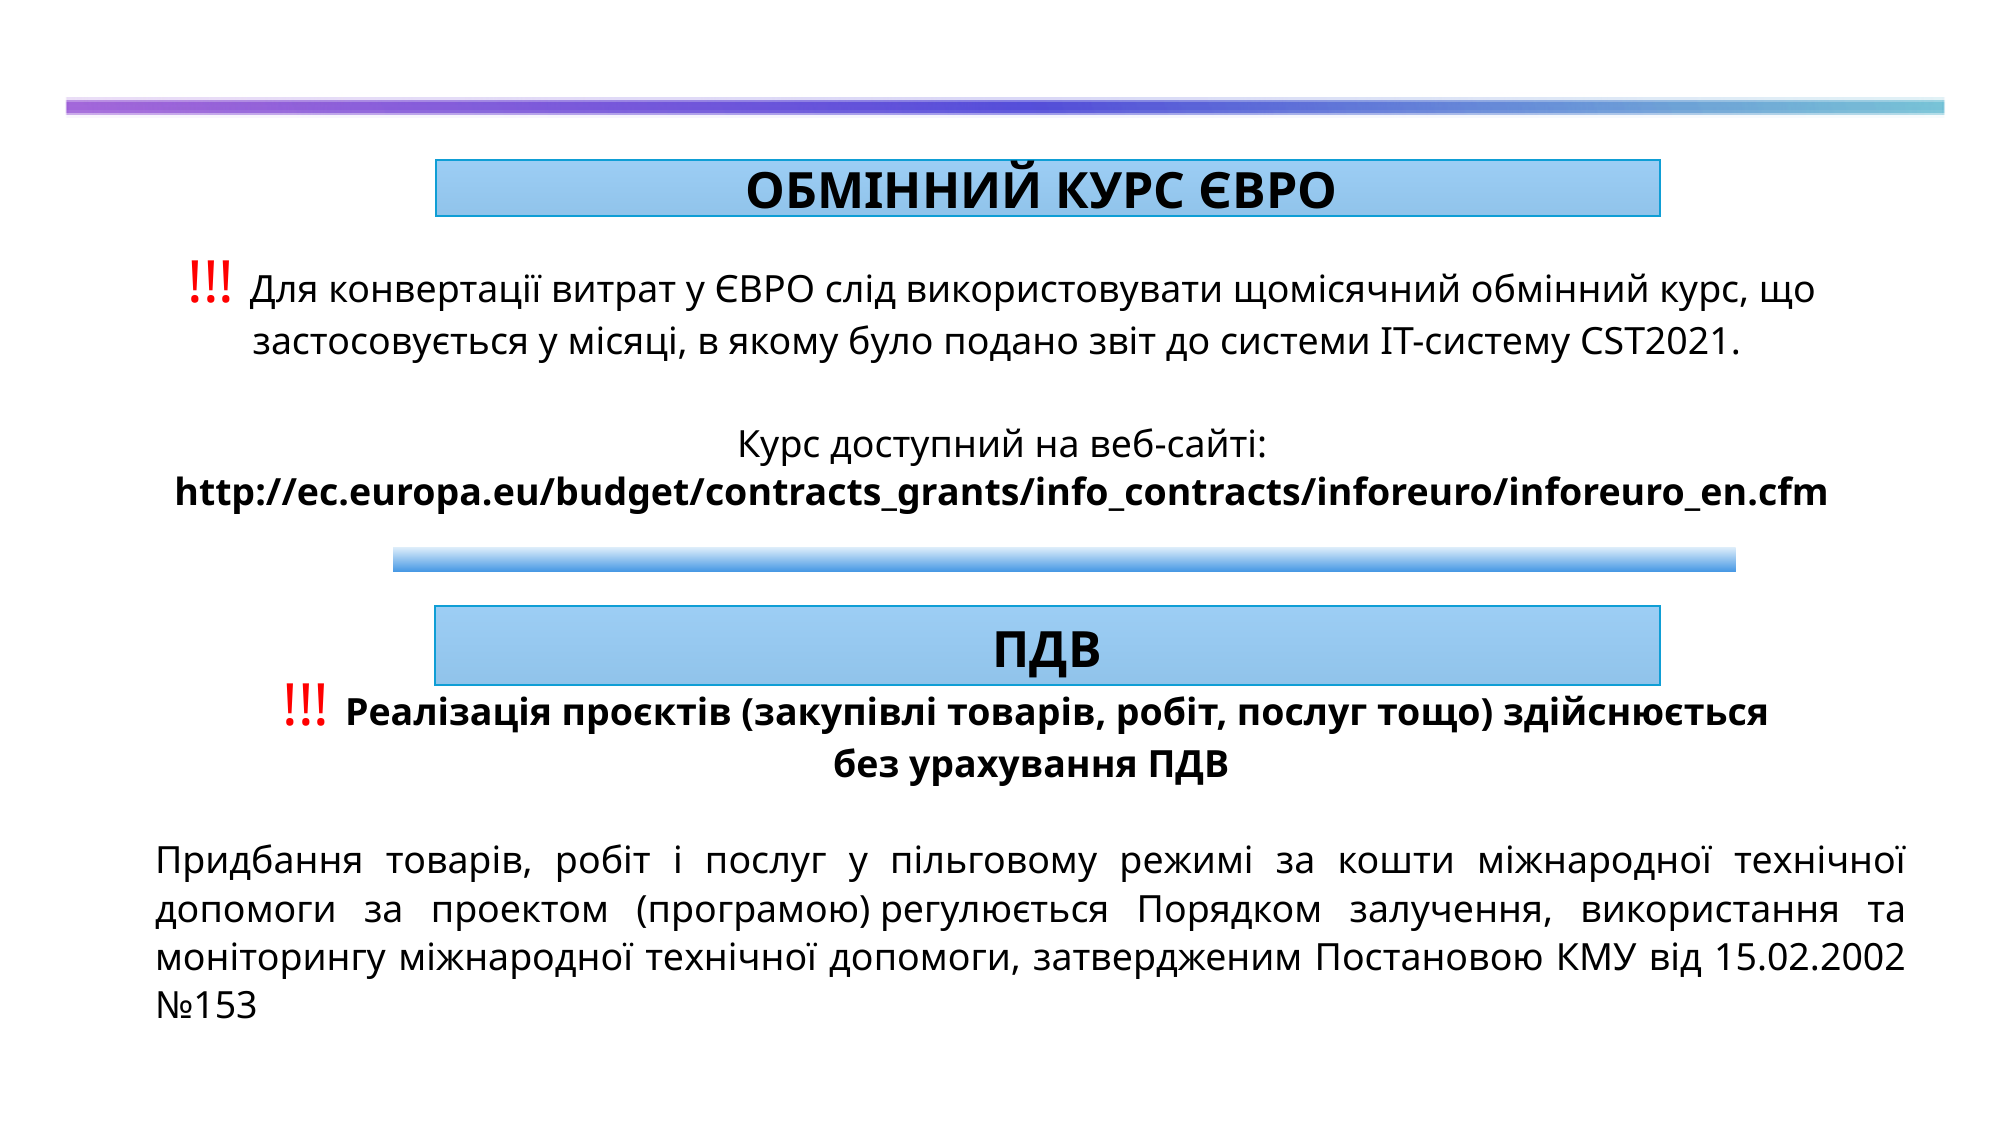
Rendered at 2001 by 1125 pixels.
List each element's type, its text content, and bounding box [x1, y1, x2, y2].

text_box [392, 550, 1737, 572]
text_box !!! Реалізація проєктів (закупівлі товарів, робіт, послуг тощо) здійснюється без урахування ПДВ Придбання товарів, робіт і послуг у пільговому режимі за кошти міжнародної технічної допомоги за проектом (програмою) регулюється Порядком залучення, використання та моніторингу міжнародної технічної допомоги, затвердженим Постановою КМУ від 15.02.2002 №153 [140, 654, 1923, 1034]
picture [62, 74, 1953, 135]
text_box !!! Для конвертації витрат у ЄВРО слід використовувати щомісячний обмінний курс, що застосовується у місяці, в якому було подано звіт до системи ІТ-систему CST2021. Курс доступний на веб-сайті: http://ec.europa.eu/budget/contracts_grants/info_contracts/inforeuro/inforeuro_en.cfm [111, 231, 1894, 521]
text_box ОБМІННИЙ КУРС ЄВРО [435, 159, 1661, 217]
text_box ПДВ [434, 605, 1661, 654]
